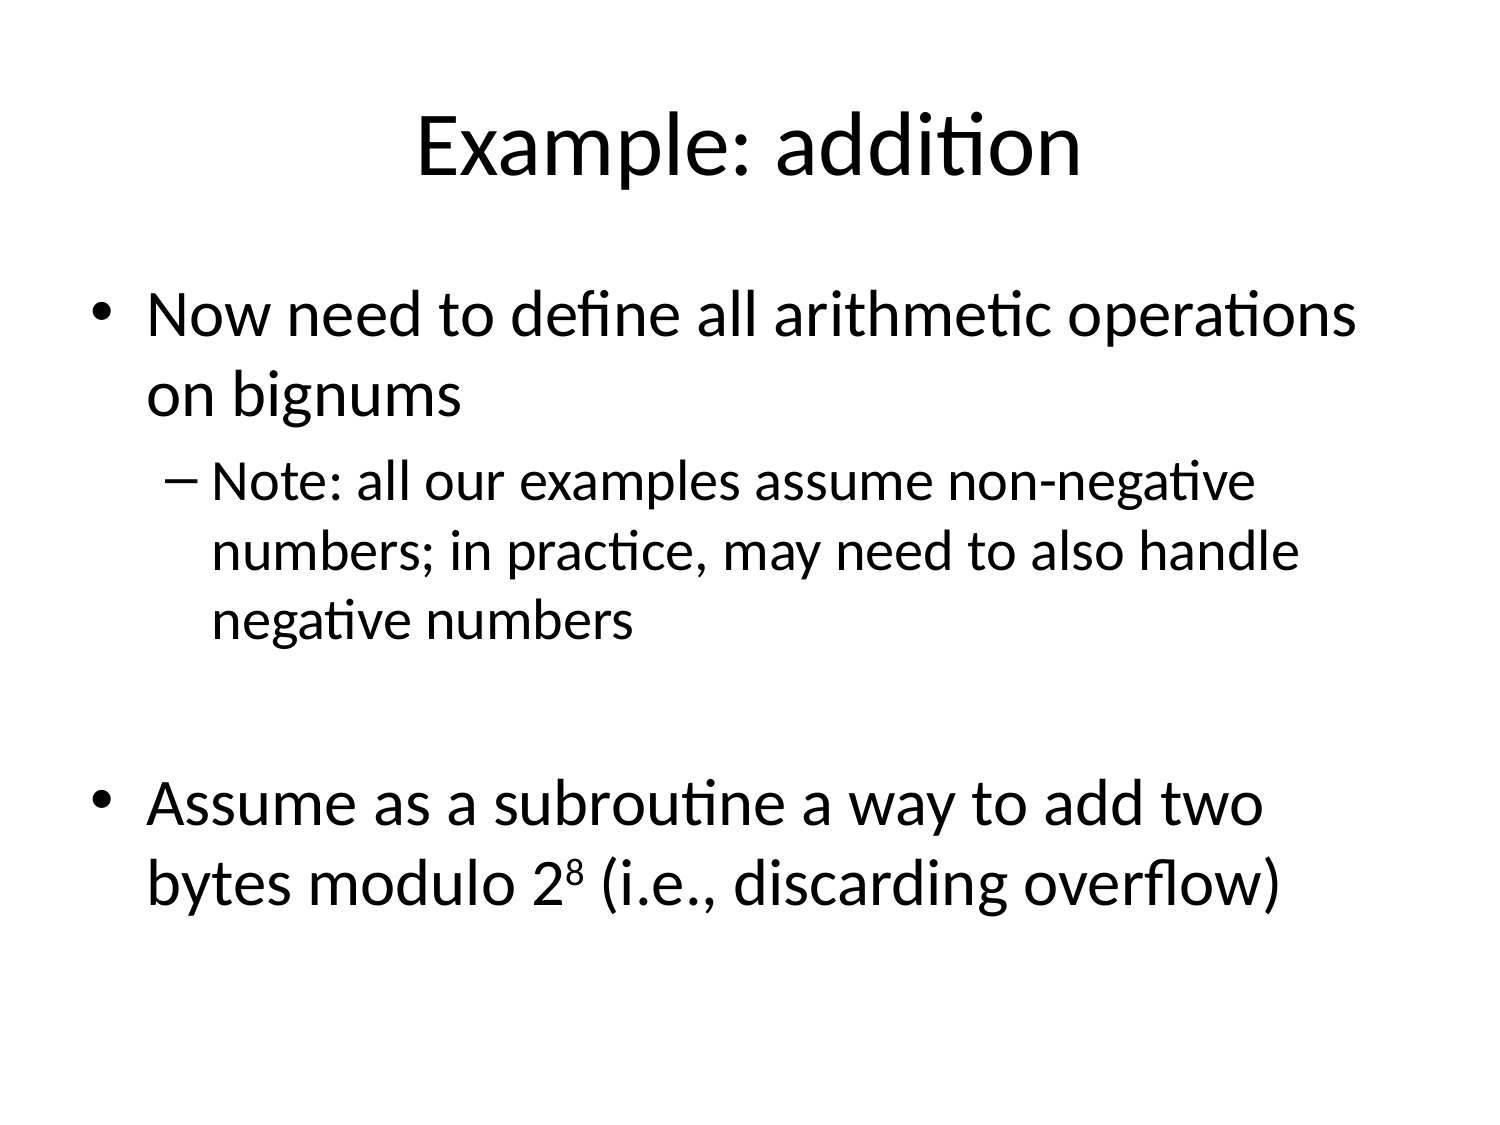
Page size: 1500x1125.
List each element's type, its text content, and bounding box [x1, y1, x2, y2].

title Example: addition [75, 45, 1425, 233]
list Now need to define all arithmetic operations on bignums Note: all our examples assume non-negative numbers; in practice, may need to also handle negative numbers Assume as a subroutine a way to add two bytes modulo 28 (i.e., discarding overflow) [75, 262, 1425, 1005]
